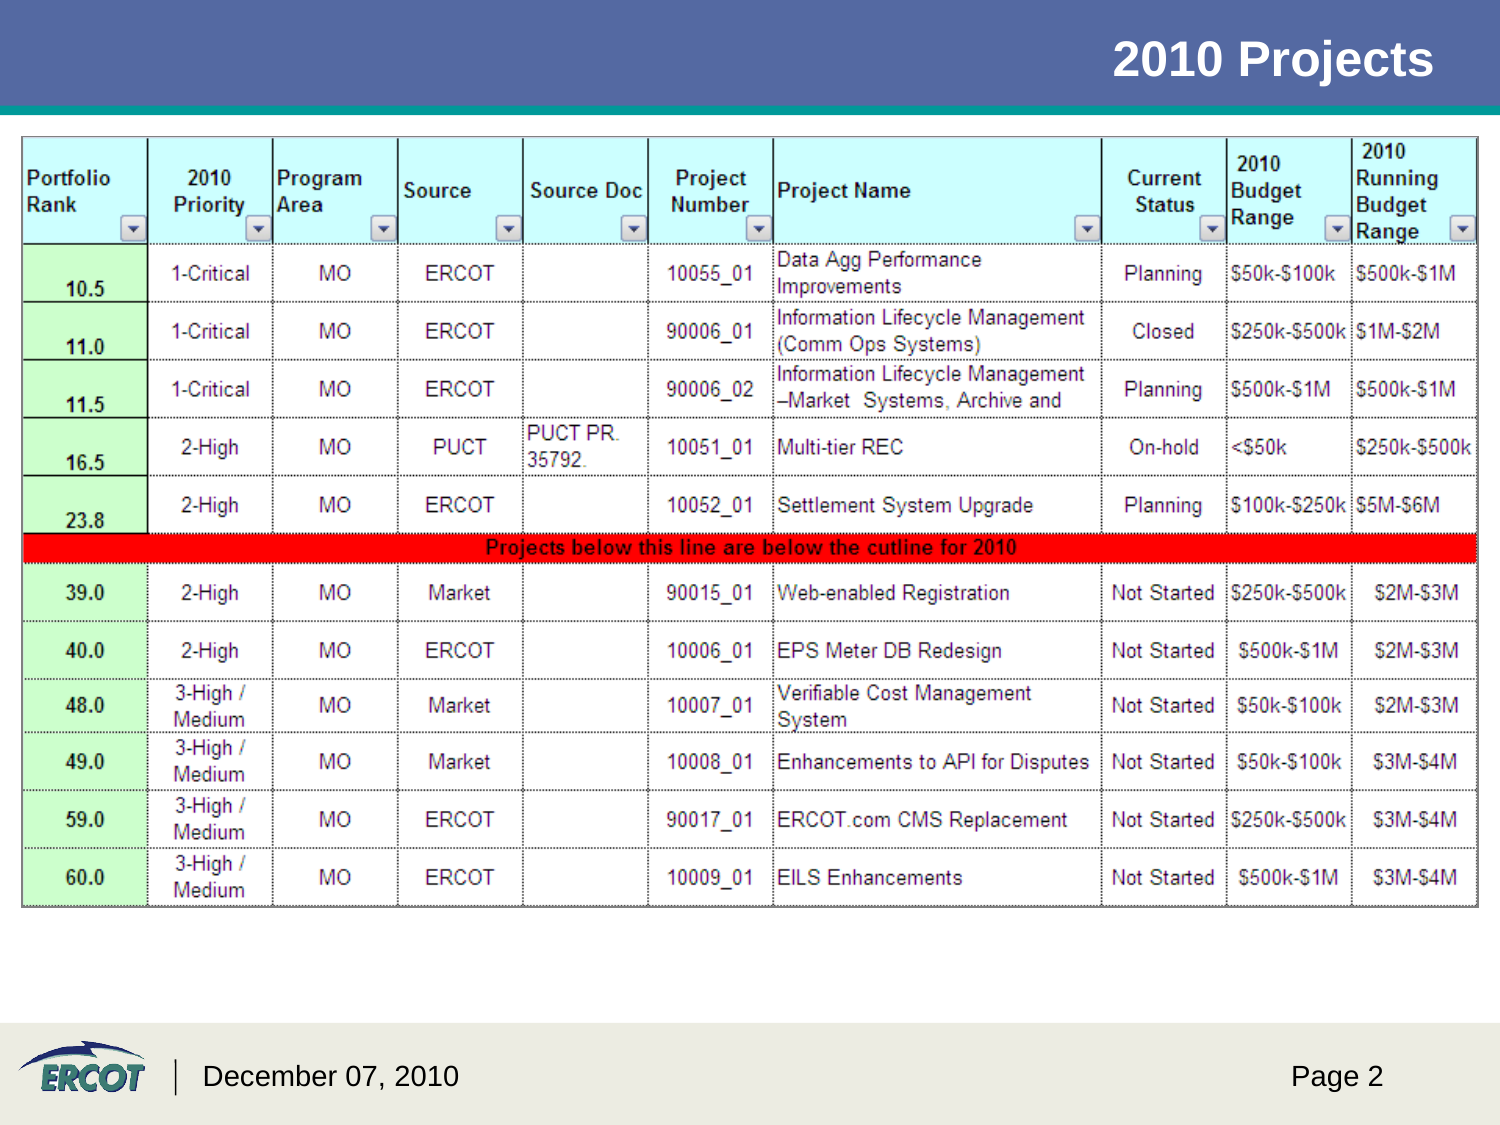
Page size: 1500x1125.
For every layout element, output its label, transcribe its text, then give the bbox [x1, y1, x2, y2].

picture [10, 1031, 151, 1111]
picture [22, 137, 1478, 907]
title 2010 Projects [24, 0, 1451, 113]
